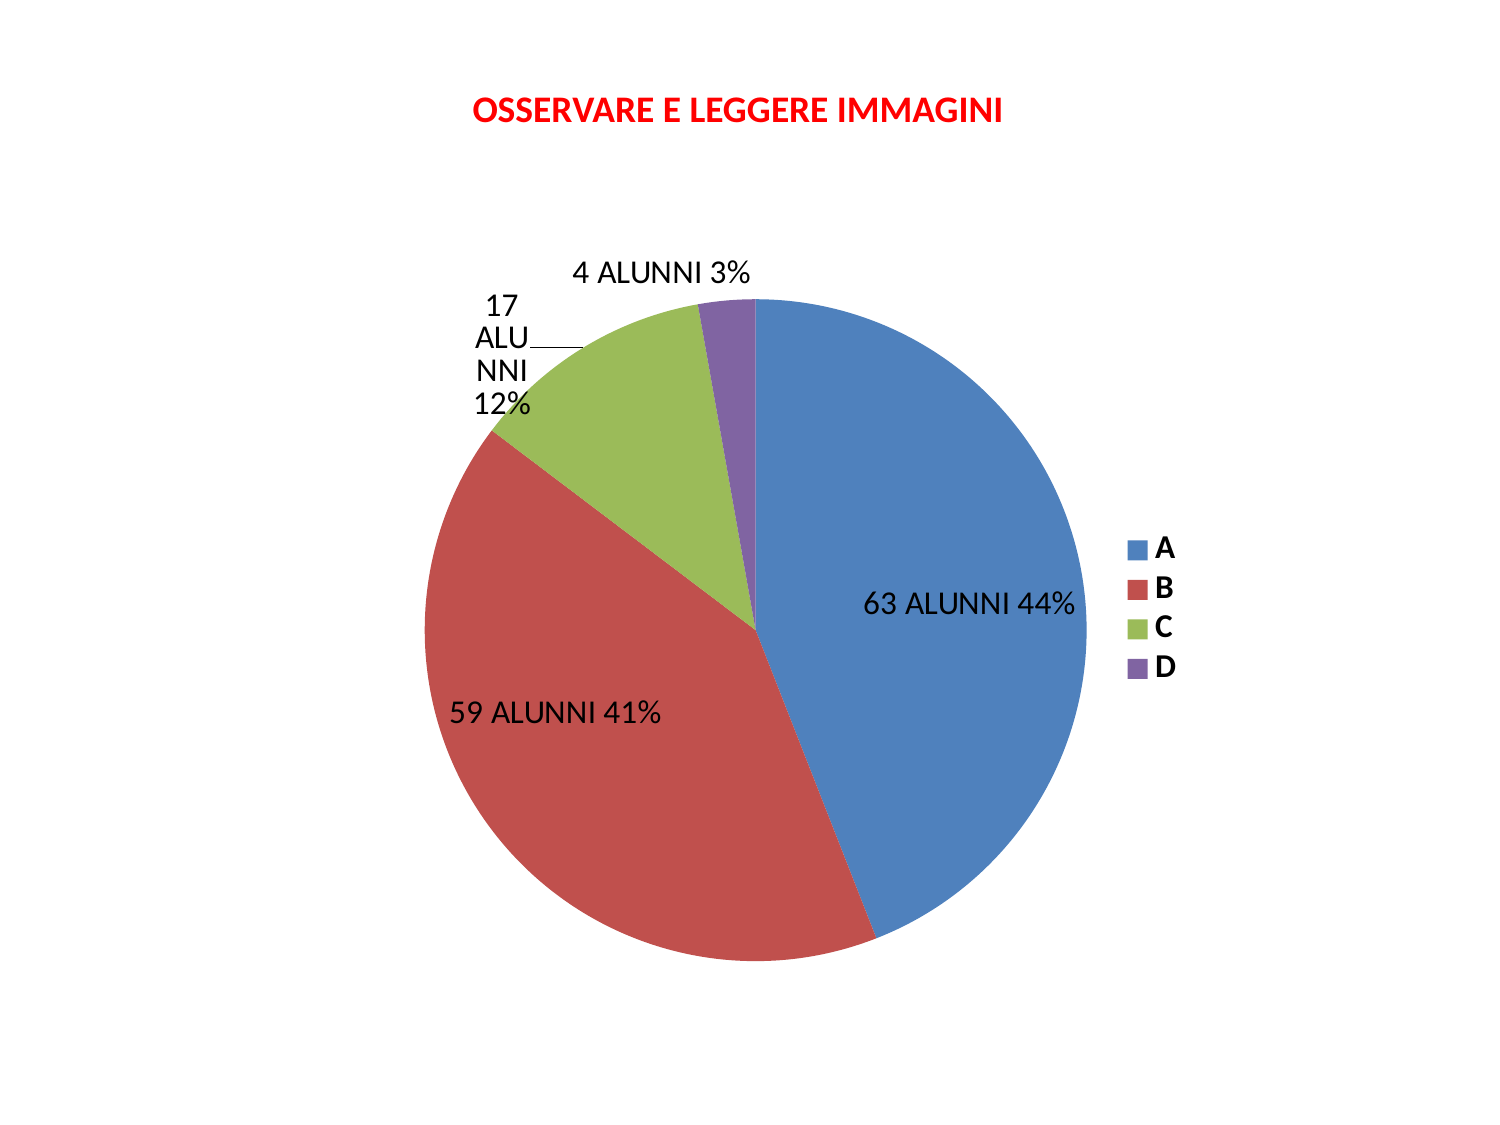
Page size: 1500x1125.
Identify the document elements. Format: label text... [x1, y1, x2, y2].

chart [253, 243, 1200, 977]
text_box OSSERVARE E LEGGERE IMMAGINI [324, 78, 1152, 138]
